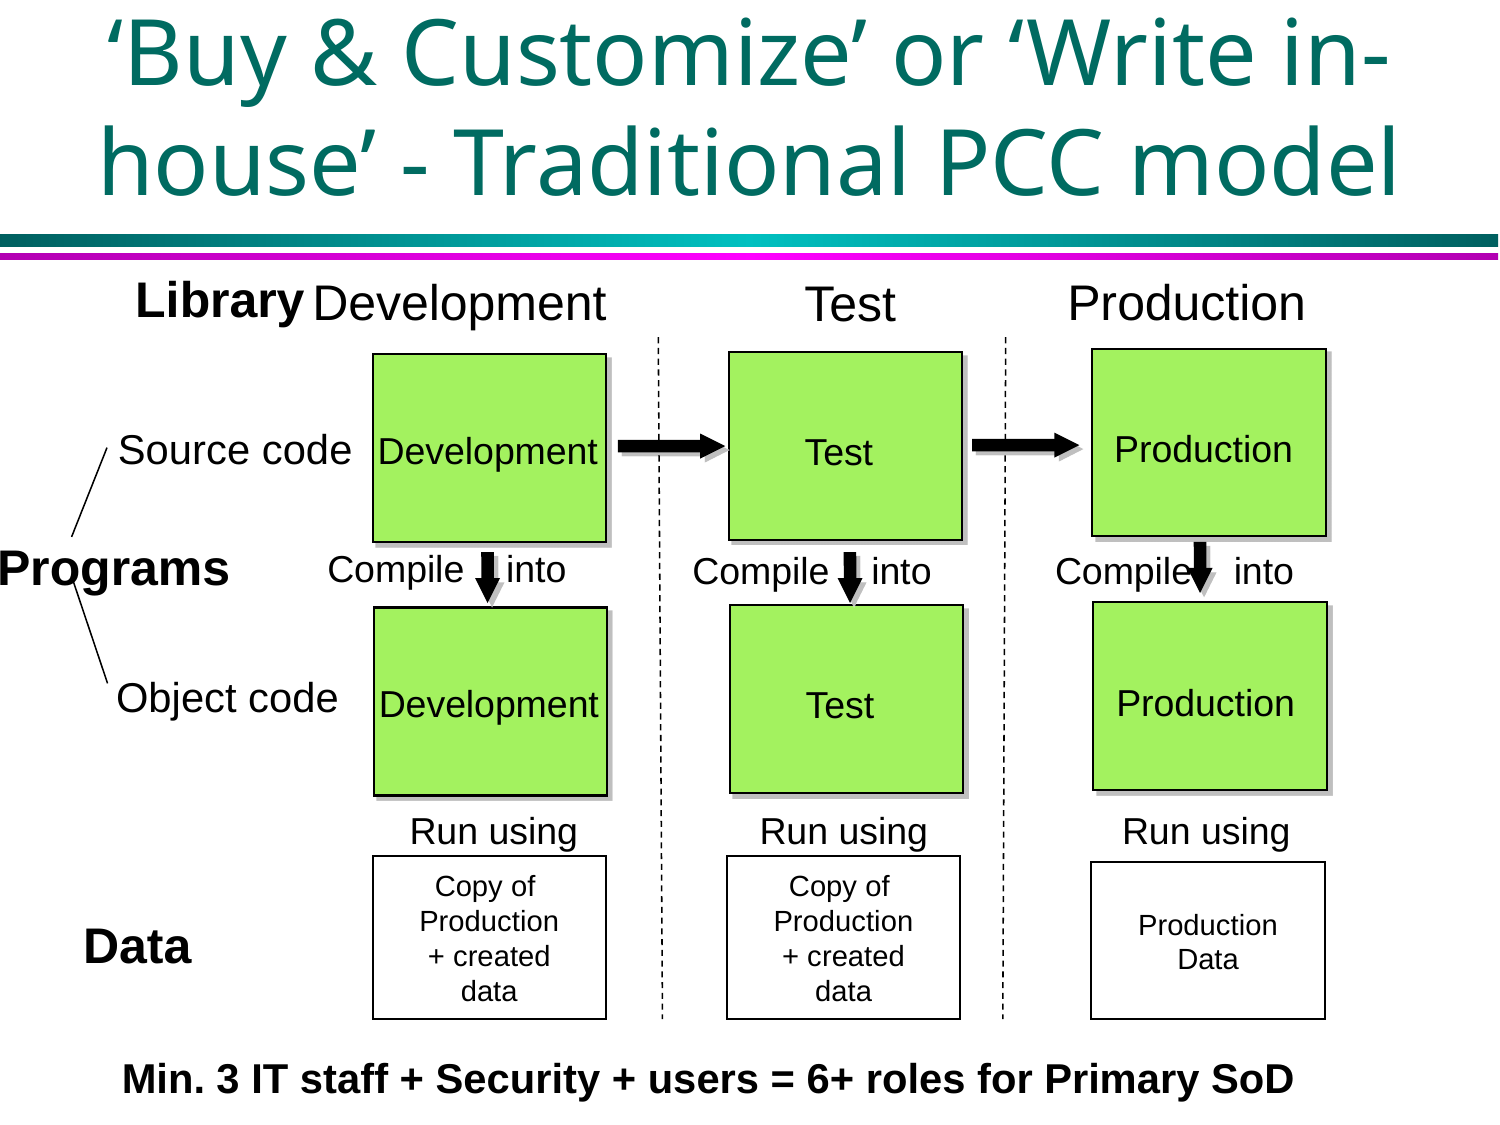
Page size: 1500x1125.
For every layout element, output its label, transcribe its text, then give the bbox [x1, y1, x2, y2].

text_box Run using [374, 799, 613, 860]
text_box Test [789, 264, 911, 340]
text_box Object code [101, 663, 355, 729]
text_box Production Data [1091, 862, 1325, 1020]
text_box [1092, 348, 1326, 537]
text_box Compile into [1040, 539, 1325, 599]
text_box Run using [724, 799, 963, 860]
text_box [972, 440, 1080, 450]
title ‘Buy & Customize’ or ‘Write in-house’ - Traditional PCC model [0, 0, 1500, 222]
text_box Data [68, 905, 207, 981]
text_box [1162, 491, 1193, 539]
text_box Programs [0, 528, 246, 603]
text_box Compile into [677, 539, 963, 599]
text_box Source code [103, 415, 368, 480]
text_box Run using [1087, 799, 1325, 860]
text_box Compile into [312, 537, 598, 598]
text_box Production [1099, 417, 1308, 477]
text_box [729, 605, 964, 794]
text_box Copy of Production + created data [726, 860, 961, 1020]
text_box Test [789, 420, 889, 481]
text_box Copy of Production + created data [372, 855, 607, 1020]
text_box Test [790, 673, 890, 734]
text_box [373, 733, 608, 796]
text_box Development [297, 263, 622, 339]
text_box Development [363, 672, 614, 733]
text_box Development [368, 419, 613, 480]
text_box [617, 441, 726, 451]
text_box Min. 3 IT staff + Security + users = 6+ roles for Primary SoD [107, 1044, 1404, 1109]
text_box [373, 607, 608, 672]
text_box Production [1101, 671, 1310, 731]
text_box [728, 352, 963, 539]
text_box [372, 354, 607, 419]
text_box Production [1052, 263, 1321, 339]
text_box Library [120, 259, 320, 335]
text_box [372, 480, 607, 542]
text_box [1093, 602, 1327, 790]
